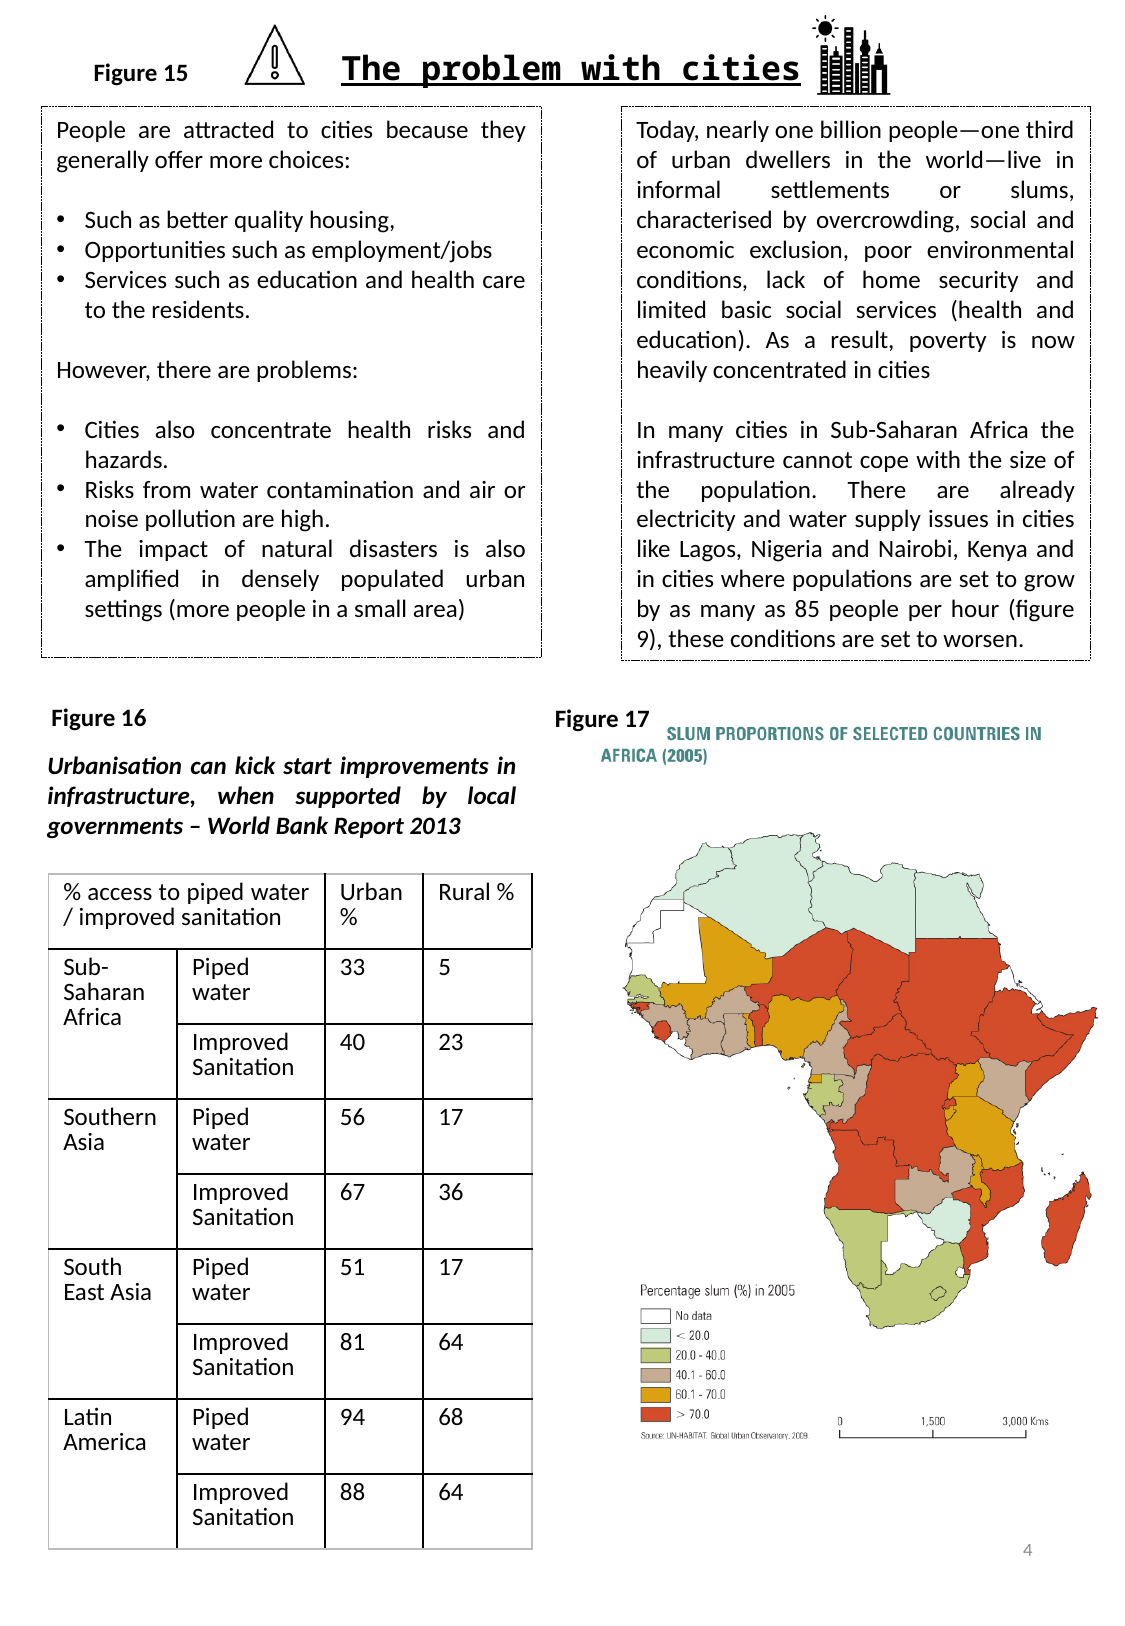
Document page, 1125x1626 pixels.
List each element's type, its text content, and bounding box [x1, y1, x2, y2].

table_cell Improved Sanitation [178, 1325, 324, 1398]
table_cell Piped water [178, 950, 324, 1023]
table_cell Southern Asia [49, 1100, 176, 1248]
table_cell 81 [326, 1325, 422, 1398]
table_cell Improved Sanitation [178, 1025, 324, 1098]
table_cell 17 [424, 1100, 531, 1173]
table_cell 64 [424, 1325, 531, 1398]
text_box People are attracted to cities because they generally offer more choices: Such as better quality housing, Opportunities such as employment/jobs Services such as education and health care to the residents. However, there are problems: Cities also concentrate health risks and hazards. Risks from water contamination and air or noise pollution are high. The impact of natural disasters is also amplified in densely populated urban settings (more people in a small area) [41, 106, 542, 658]
slide_number 4 [794, 1506, 1048, 1593]
table_cell 64 [424, 1475, 531, 1548]
table_cell 33 [326, 950, 422, 1023]
table_cell 23 [424, 1025, 531, 1098]
table_cell 94 [326, 1400, 422, 1473]
table_cell 68 [424, 1400, 531, 1473]
text_box Figure 16 [36, 694, 163, 740]
table_cell 67 [326, 1175, 422, 1248]
text_box Today, nearly one billion people—one third of urban dwellers in the world—live in informal settlements or slums, characterised by overcrowding, social and economic exclusion, poor environmental conditions, lack of home security and limited basic social services (health and education). As a result, poverty is now heavily concentrated in cities In many cities in Sub-Saharan Africa the infrastructure cannot cope with the size of the population. There are already electricity and water supply issues in cities like Lagos, Nigeria and Nairobi, Kenya and in cities where populations are set to grow by as many as 85 people per hour (figure 9), these conditions are set to worsen. [621, 106, 1091, 661]
table_header Rural % [424, 875, 531, 948]
picture [240, 20, 309, 89]
table_cell Sub-Saharan Africa [49, 950, 176, 1098]
picture [810, 13, 892, 96]
table_cell Piped water [178, 1100, 324, 1173]
table_cell 88 [326, 1475, 422, 1548]
text_box Urbanisation can kick start improvements in infrastructure, when supported by local governments – World Bank Report 2013 [32, 742, 532, 847]
table_cell South East Asia [49, 1250, 176, 1398]
table_cell Improved Sanitation [178, 1475, 324, 1548]
table_cell Improved Sanitation [178, 1175, 324, 1248]
table_header Urban % [326, 875, 422, 948]
table_cell 51 [326, 1250, 422, 1323]
table_cell Latin America [49, 1400, 176, 1548]
table_cell 40 [326, 1025, 422, 1098]
table_cell 17 [424, 1250, 531, 1323]
text_box The problem with cities [326, 39, 810, 95]
table_header % access to piped water / improved sanitation [49, 875, 324, 948]
table_cell 5 [424, 950, 531, 1023]
table_cell Piped water [178, 1250, 324, 1323]
table_cell Piped water [178, 1400, 324, 1473]
text_box Figure 15 [78, 48, 327, 94]
table_cell 56 [326, 1100, 422, 1173]
table_cell 36 [424, 1175, 531, 1248]
text_box Figure 17 [540, 695, 666, 740]
picture [575, 711, 1119, 1473]
